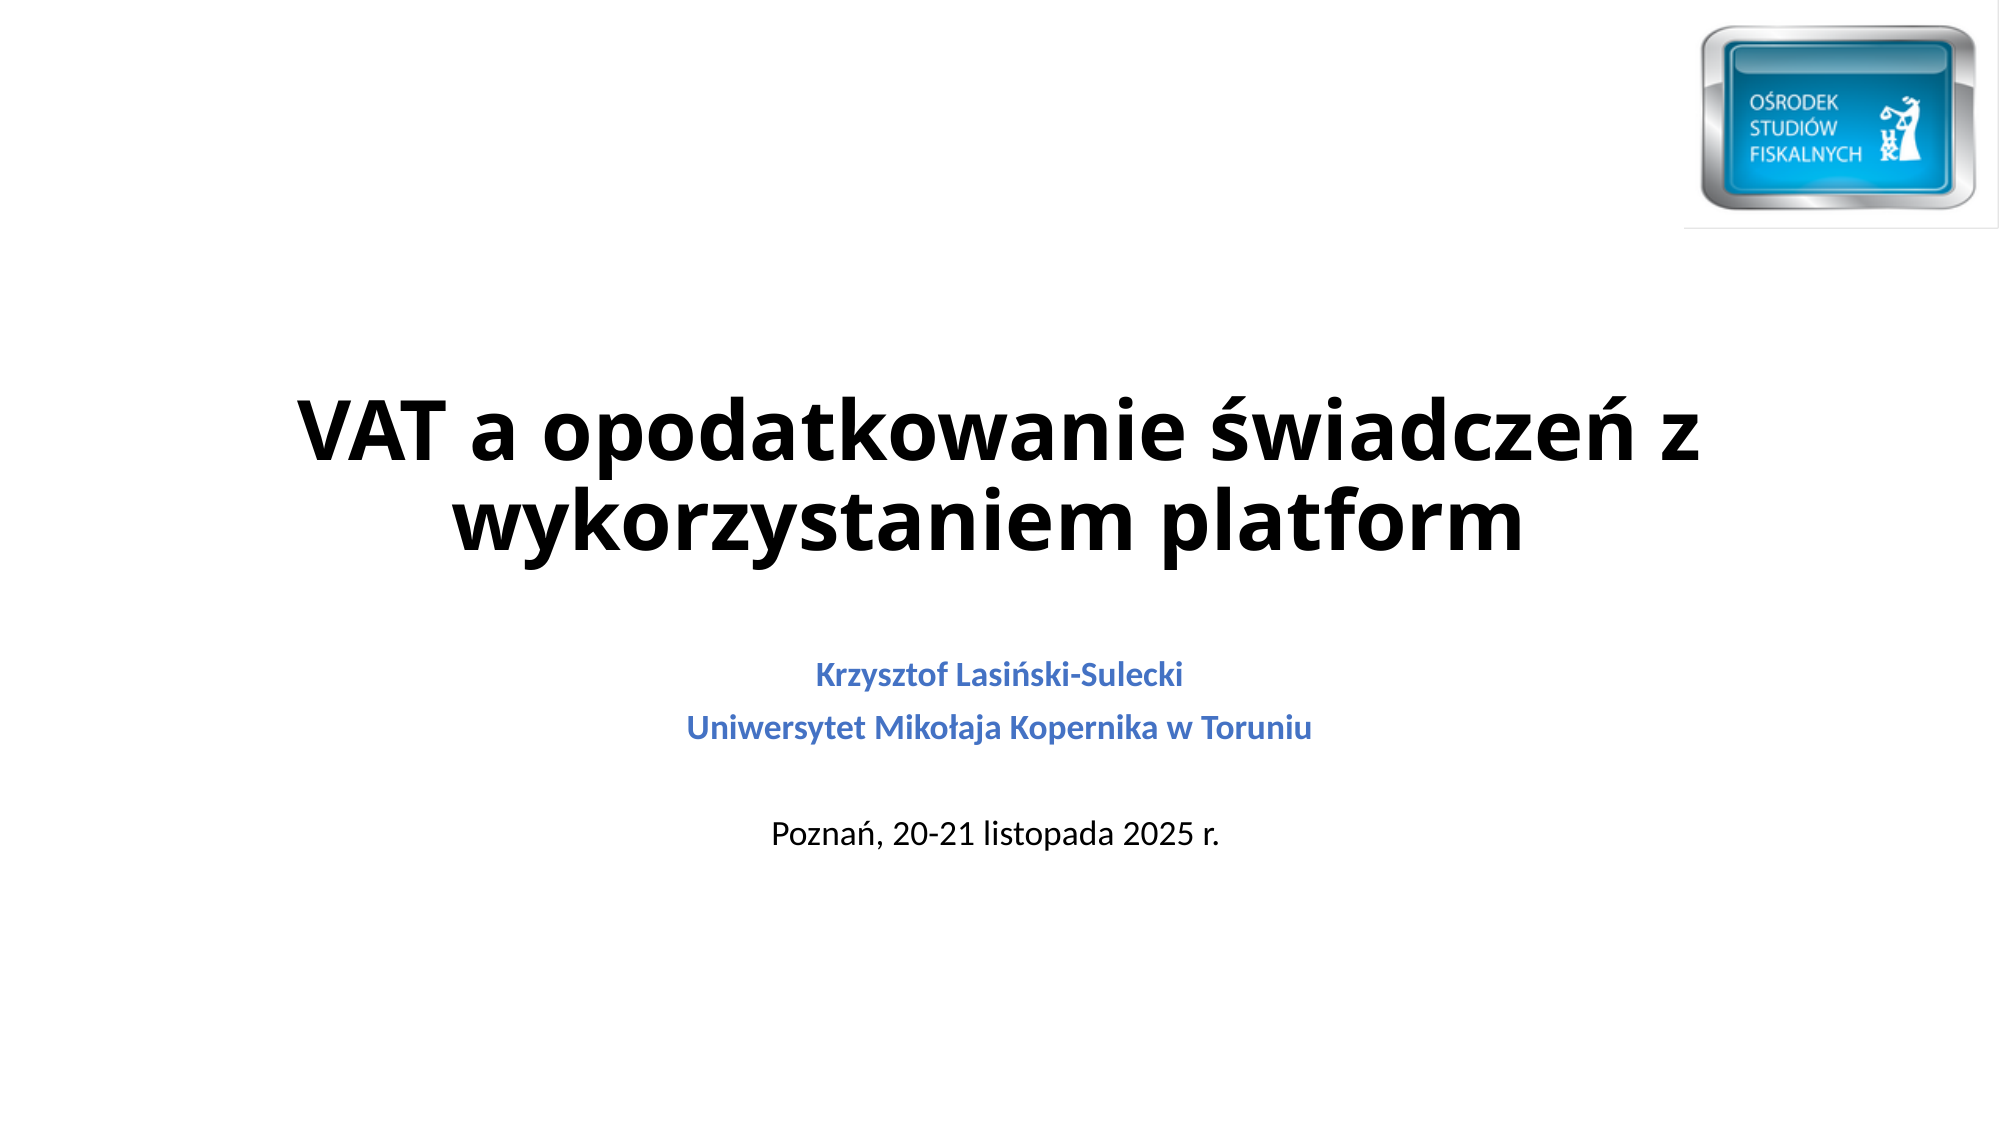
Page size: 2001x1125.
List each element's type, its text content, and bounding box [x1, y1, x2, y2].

picture [1684, 0, 2000, 230]
subtitle Krzysztof Lasiński-Sulecki Uniwersytet Mikołaja Kopernika w Toruniu Poznań, 20-21 listopada 2025 r. [249, 590, 1750, 863]
title VAT a opodatkowanie świadczeń z wykorzystaniem platform [249, 184, 1750, 576]
